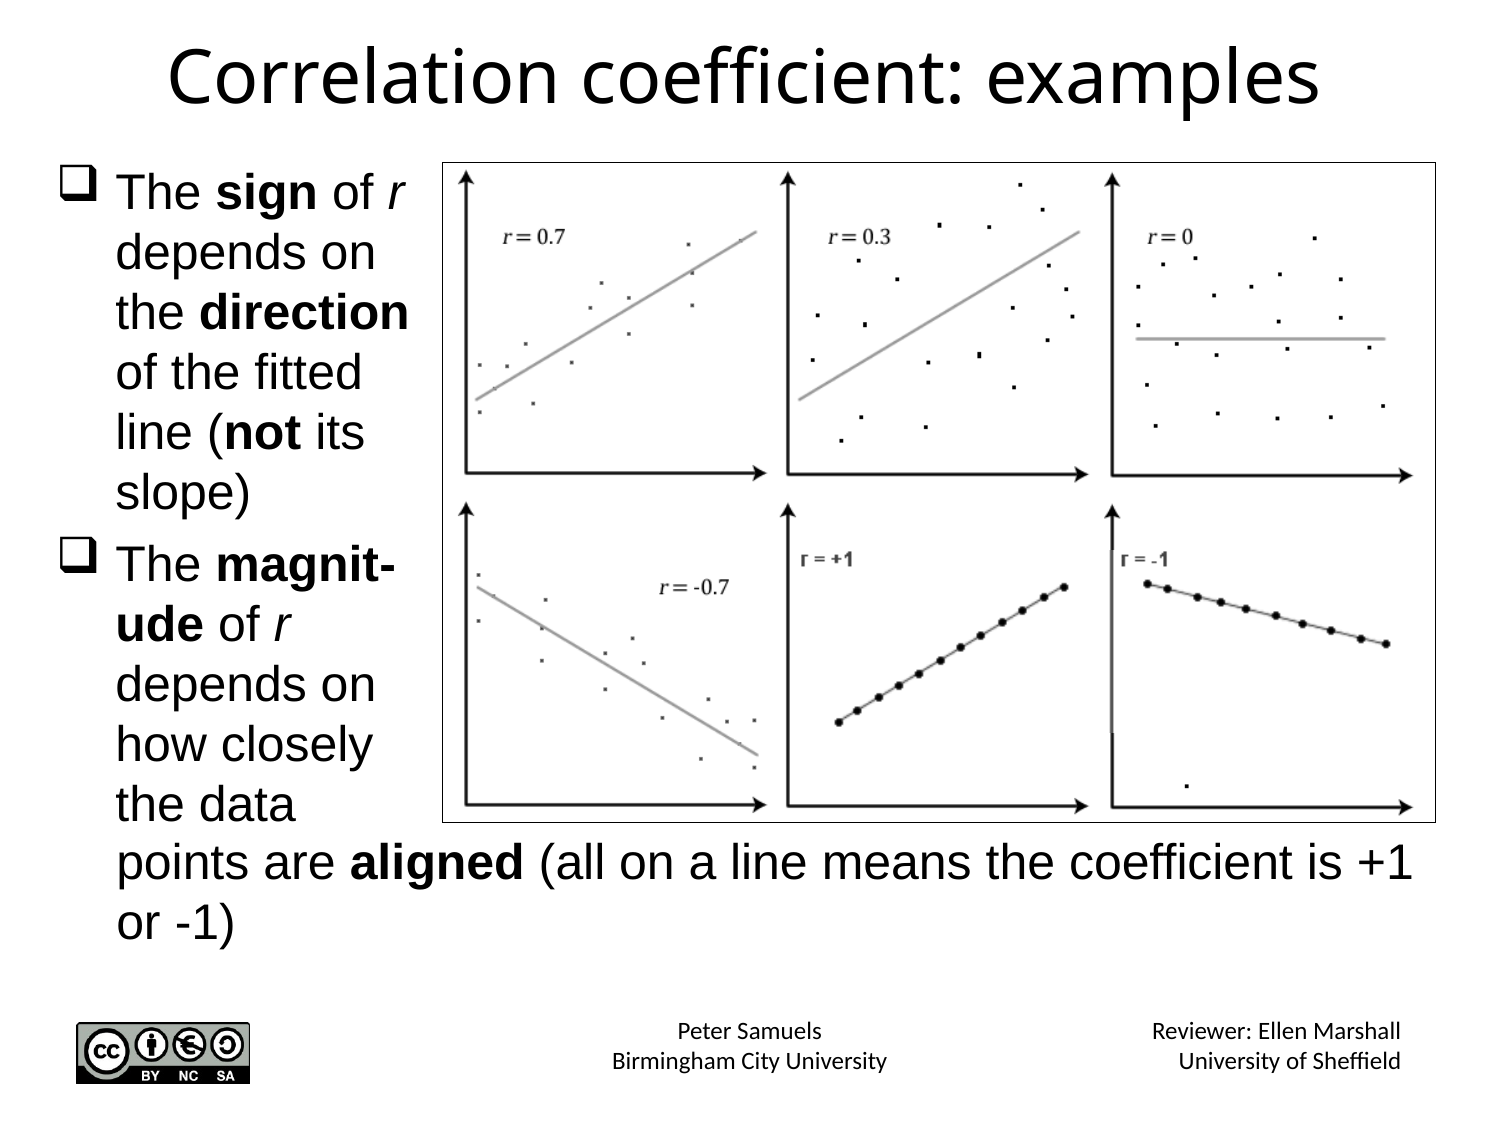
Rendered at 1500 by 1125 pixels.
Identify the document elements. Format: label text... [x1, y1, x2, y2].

picture [76, 1022, 251, 1084]
title Correlation coefficient: examples [41, 21, 1447, 126]
text_box Peter Samuels Birmingham City University [549, 1007, 951, 1083]
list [442, 162, 1436, 823]
picture [796, 550, 1418, 733]
text_box Reviewer: Ellen Marshall University of Sheffield [1038, 1007, 1417, 1083]
text_box The sign of r depends on the direction of the fitted line (not its slope) The magnit-ude of r depends on how closely the data [41, 151, 443, 839]
text_box points are aligned (all on a line means the coefficient is +1 or -1) [101, 822, 1449, 957]
